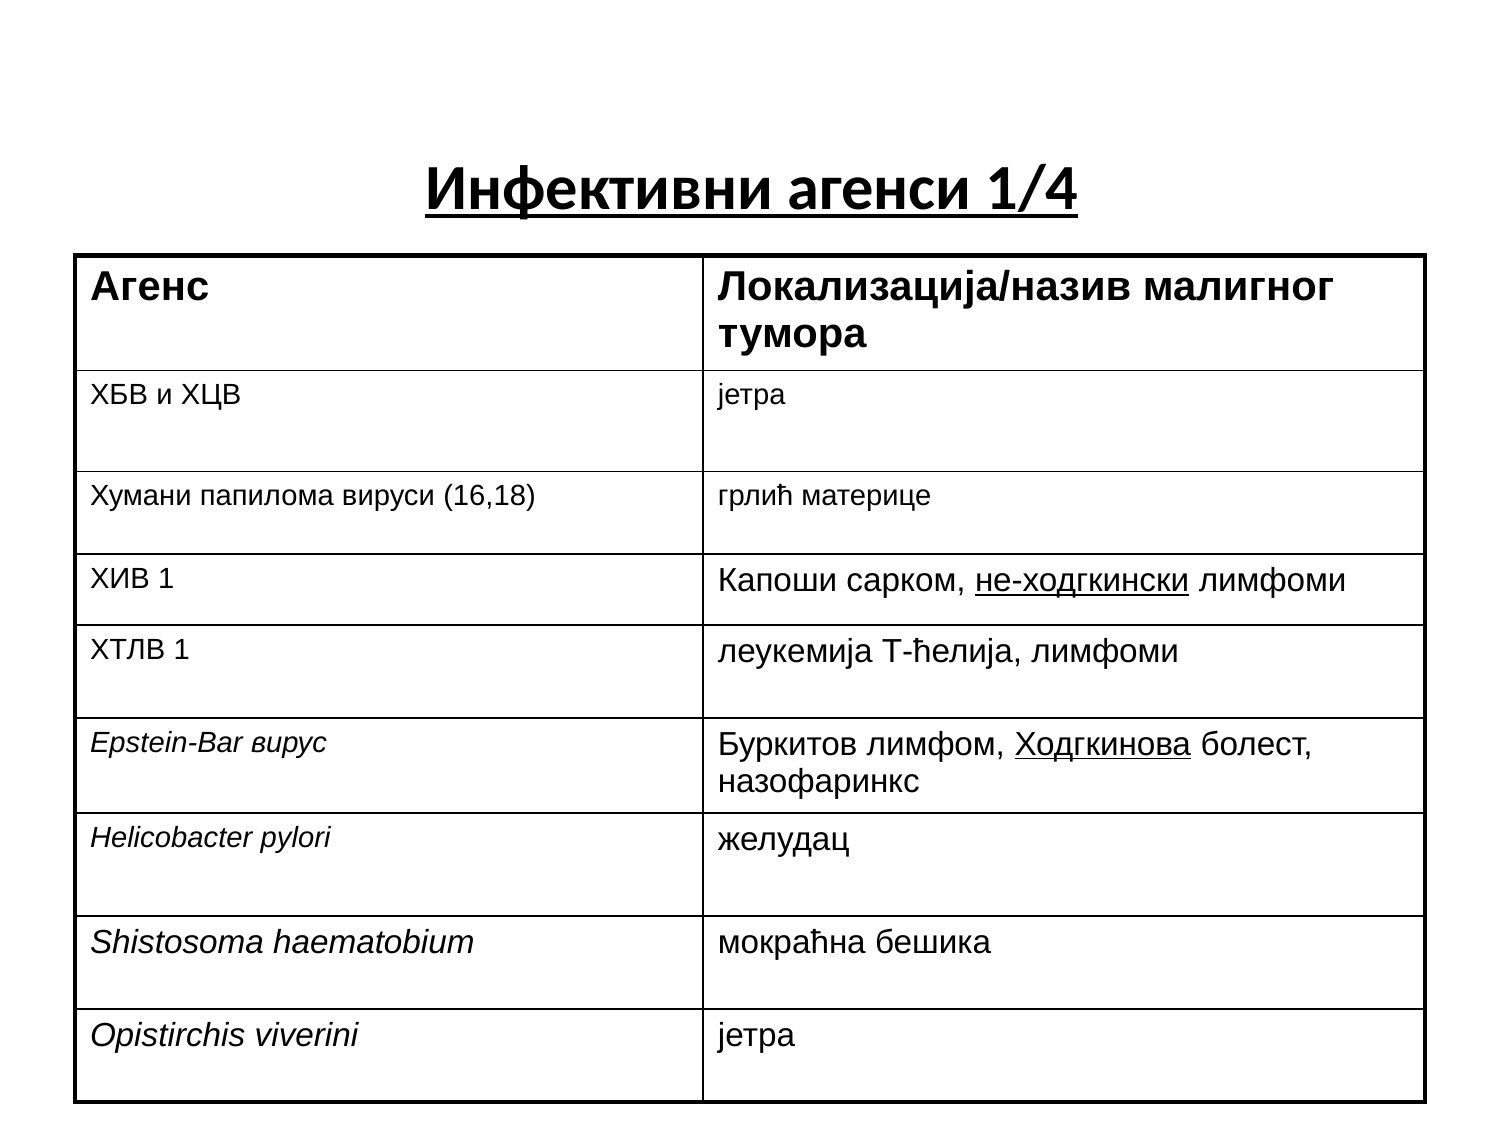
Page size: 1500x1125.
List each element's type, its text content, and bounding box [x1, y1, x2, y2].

table_cell Helicobacter pylori [77, 814, 702, 915]
table_cell грлић материце [704, 472, 1423, 553]
table_cell ХИВ 1 [77, 555, 702, 624]
table_cell Буркитов лимфом, Ходгкинова болест, назофаринкс [704, 719, 1423, 812]
table_cell Opistirchis viverini [77, 1010, 702, 1100]
table_cell Капоши сарком, не-ходгкински лимфоми [704, 555, 1423, 624]
table_cell желудац [704, 814, 1423, 915]
table_cell мокраћна бешика [704, 917, 1423, 1008]
table_cell јетра [704, 371, 1423, 471]
table_cell леукемија Т-ћелија, лимфоми [704, 626, 1423, 717]
table_cell Epstein-Bar вирус [77, 719, 702, 812]
table_cell јетра [704, 1010, 1423, 1100]
table_cell Хумани папилома вируси (16,18) [77, 472, 702, 553]
table_header Локализација/назив малигног тумора [704, 258, 1423, 370]
table_cell ХТЛВ 1 [77, 626, 702, 717]
table_cell ХБВ и ХЦВ [77, 371, 702, 471]
title Инфективни агенси 1/4 [76, 137, 1427, 231]
table_cell Shistosoma haematobium [77, 917, 702, 1008]
table_header Агенс [77, 258, 702, 370]
